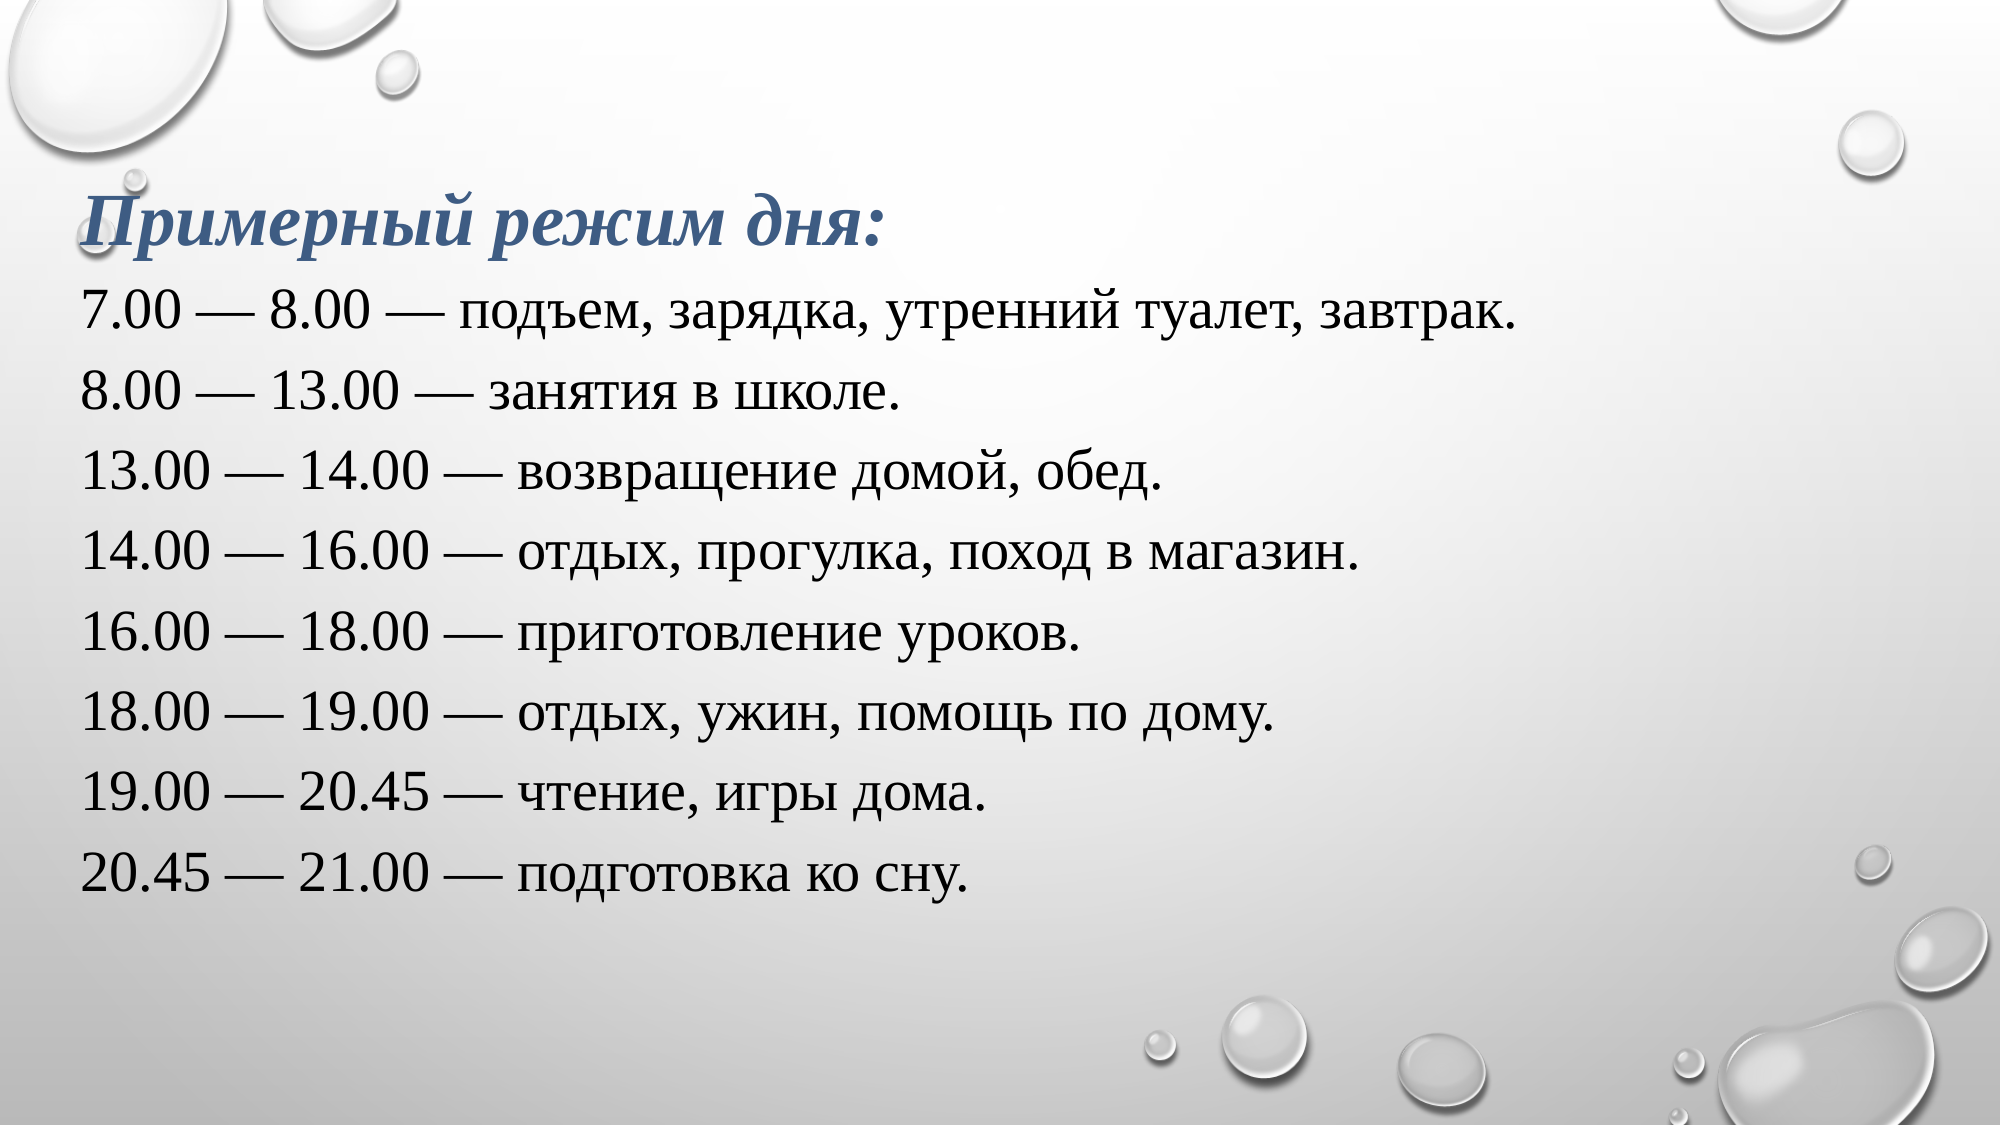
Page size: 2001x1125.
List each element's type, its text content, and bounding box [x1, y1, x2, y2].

title Примерный режим дня: 7.00 — 8.00 — подъем, зарядка, утренний туалет, завтрак. 8.00 — 13.00 — занятия в школе. 13.00 — 14.00 — возвращение домой, обед. 14.00 — 16.00 — отдых, прогулка, поход в магазин. 16.00 — 18.00 — приготовление уроков. 18.00 — 19.00 — отдых, ужин, помощь по дому. 19.00 — 20.45 — чтение, игры дома. 20.45 — 21.00 — подготовка ко сну. [65, 65, 1942, 1072]
picture [0, 0, 2000, 1125]
